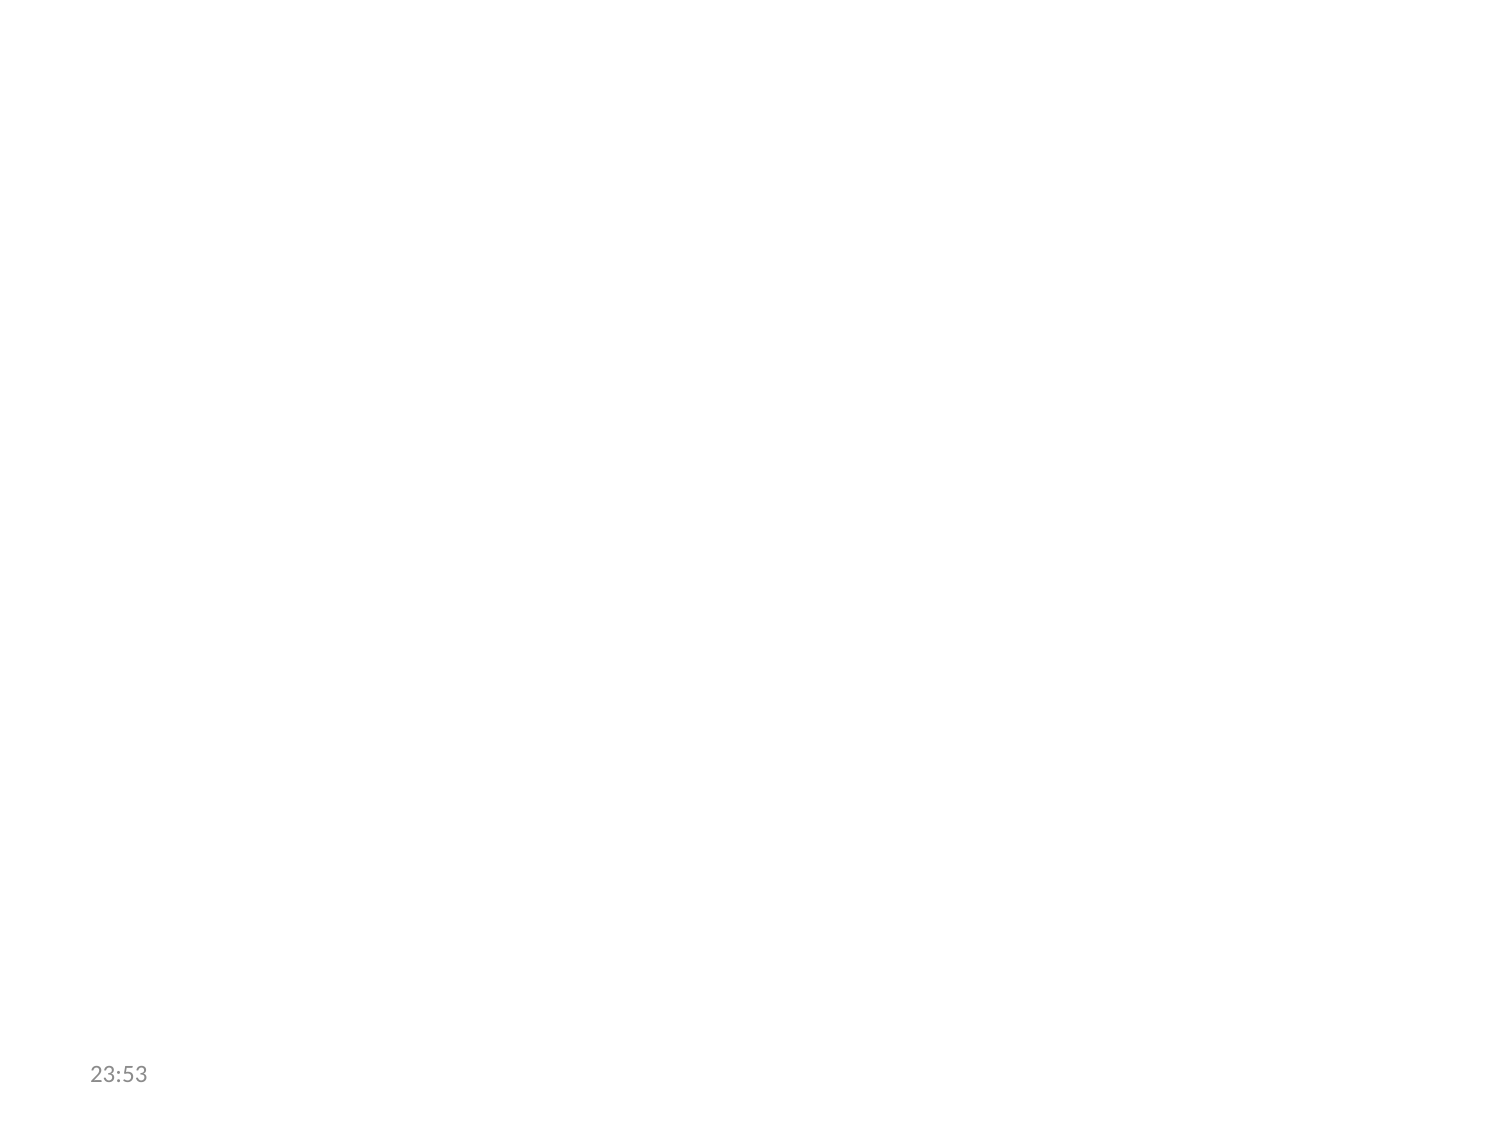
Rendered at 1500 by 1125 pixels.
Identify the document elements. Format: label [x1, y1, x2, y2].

slide_number [75, 1042, 425, 1103]
